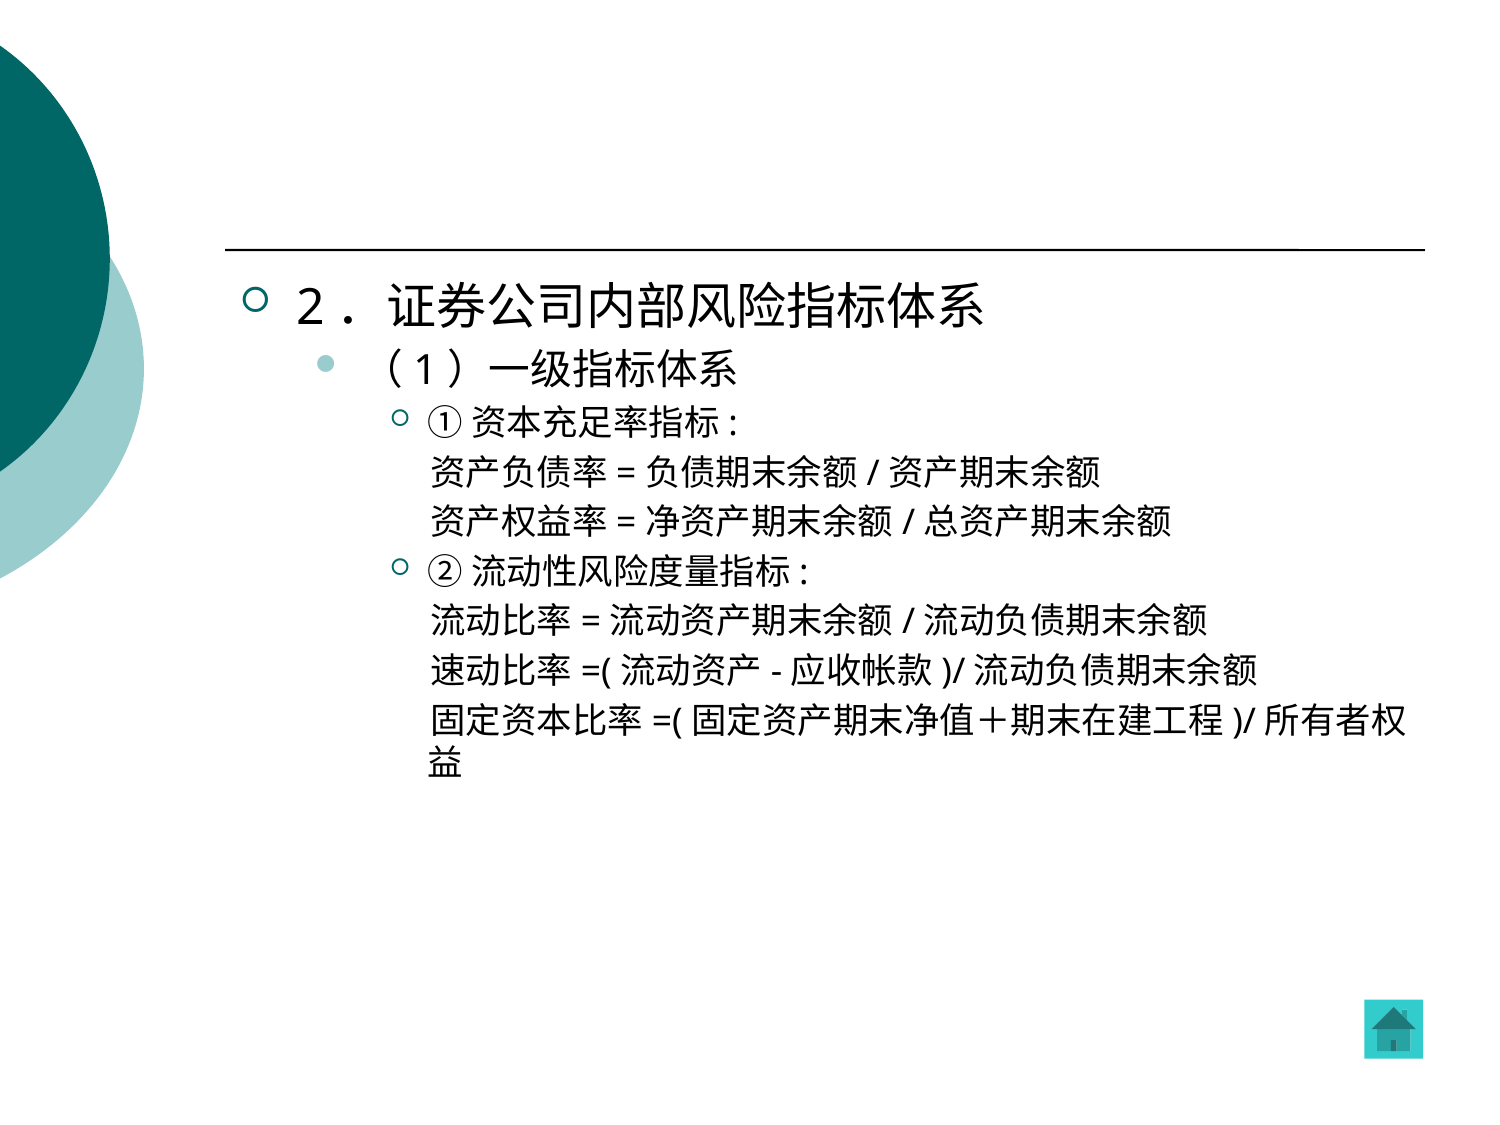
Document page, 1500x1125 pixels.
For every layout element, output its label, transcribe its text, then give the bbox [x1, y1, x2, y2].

list 2．证券公司内部风险指标体系 （1）一级指标体系 ①资本充足率指标: 资产负债率=负债期末余额/资产期末余额 资产权益率=净资产期末余额/总资产期末余额 ②流动性风险度量指标: 流动比率=流动资产期末余额/流动负债期末余额 速动比率=(流动资产-应收帐款)/流动负债期末余额 固定资本比率=(固定资产期末净值＋期末在建工程)/所有者权益 [224, 266, 1425, 943]
text_box [1364, 999, 1424, 1059]
